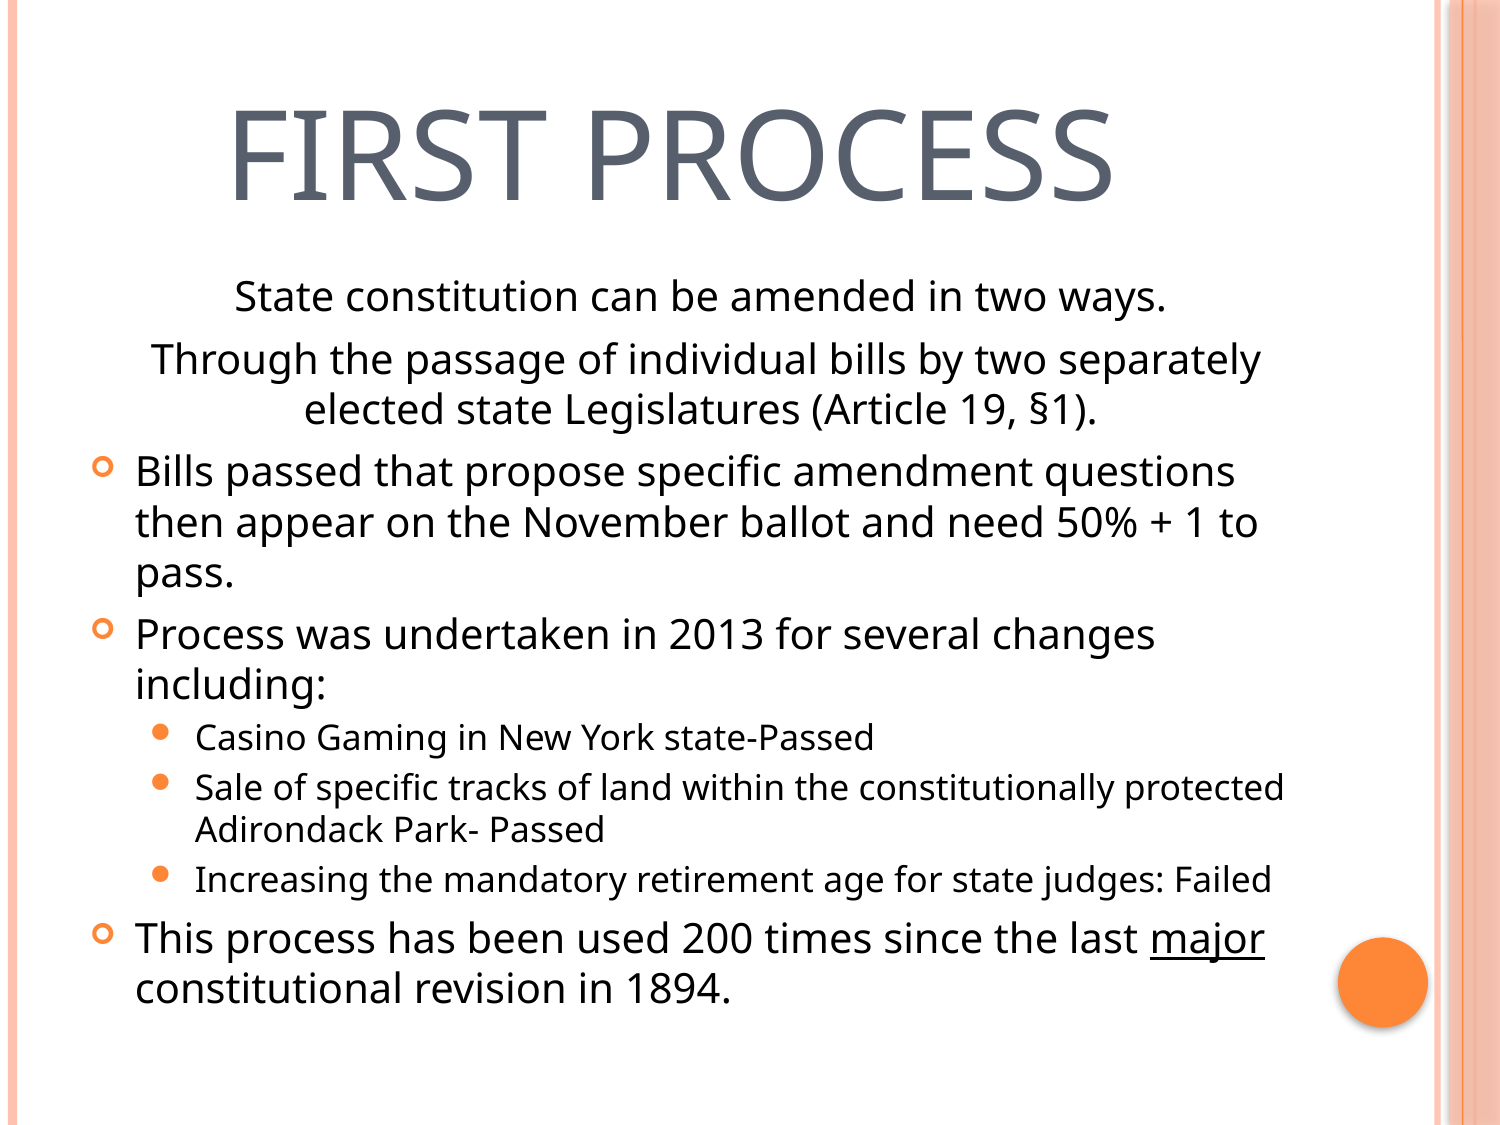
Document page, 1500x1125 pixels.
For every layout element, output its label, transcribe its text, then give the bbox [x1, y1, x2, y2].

title First process [75, 45, 1300, 233]
list State constitution can be amended in two ways. Through the passage of individual bills by two separately elected state Legislatures (Article 19, §1). Bills passed that propose specific amendment questions then appear on the November ballot and need 50% + 1 to pass. Process was undertaken in 2013 for several changes including: Casino Gaming in New York state-Passed Sale of specific tracks of land within the constitutionally protected Adirondack Park- Passed Increasing the mandatory retirement age for state judges: Failed This process has been used 200 times since the last major constitutional revision in 1894. [75, 262, 1338, 1062]
